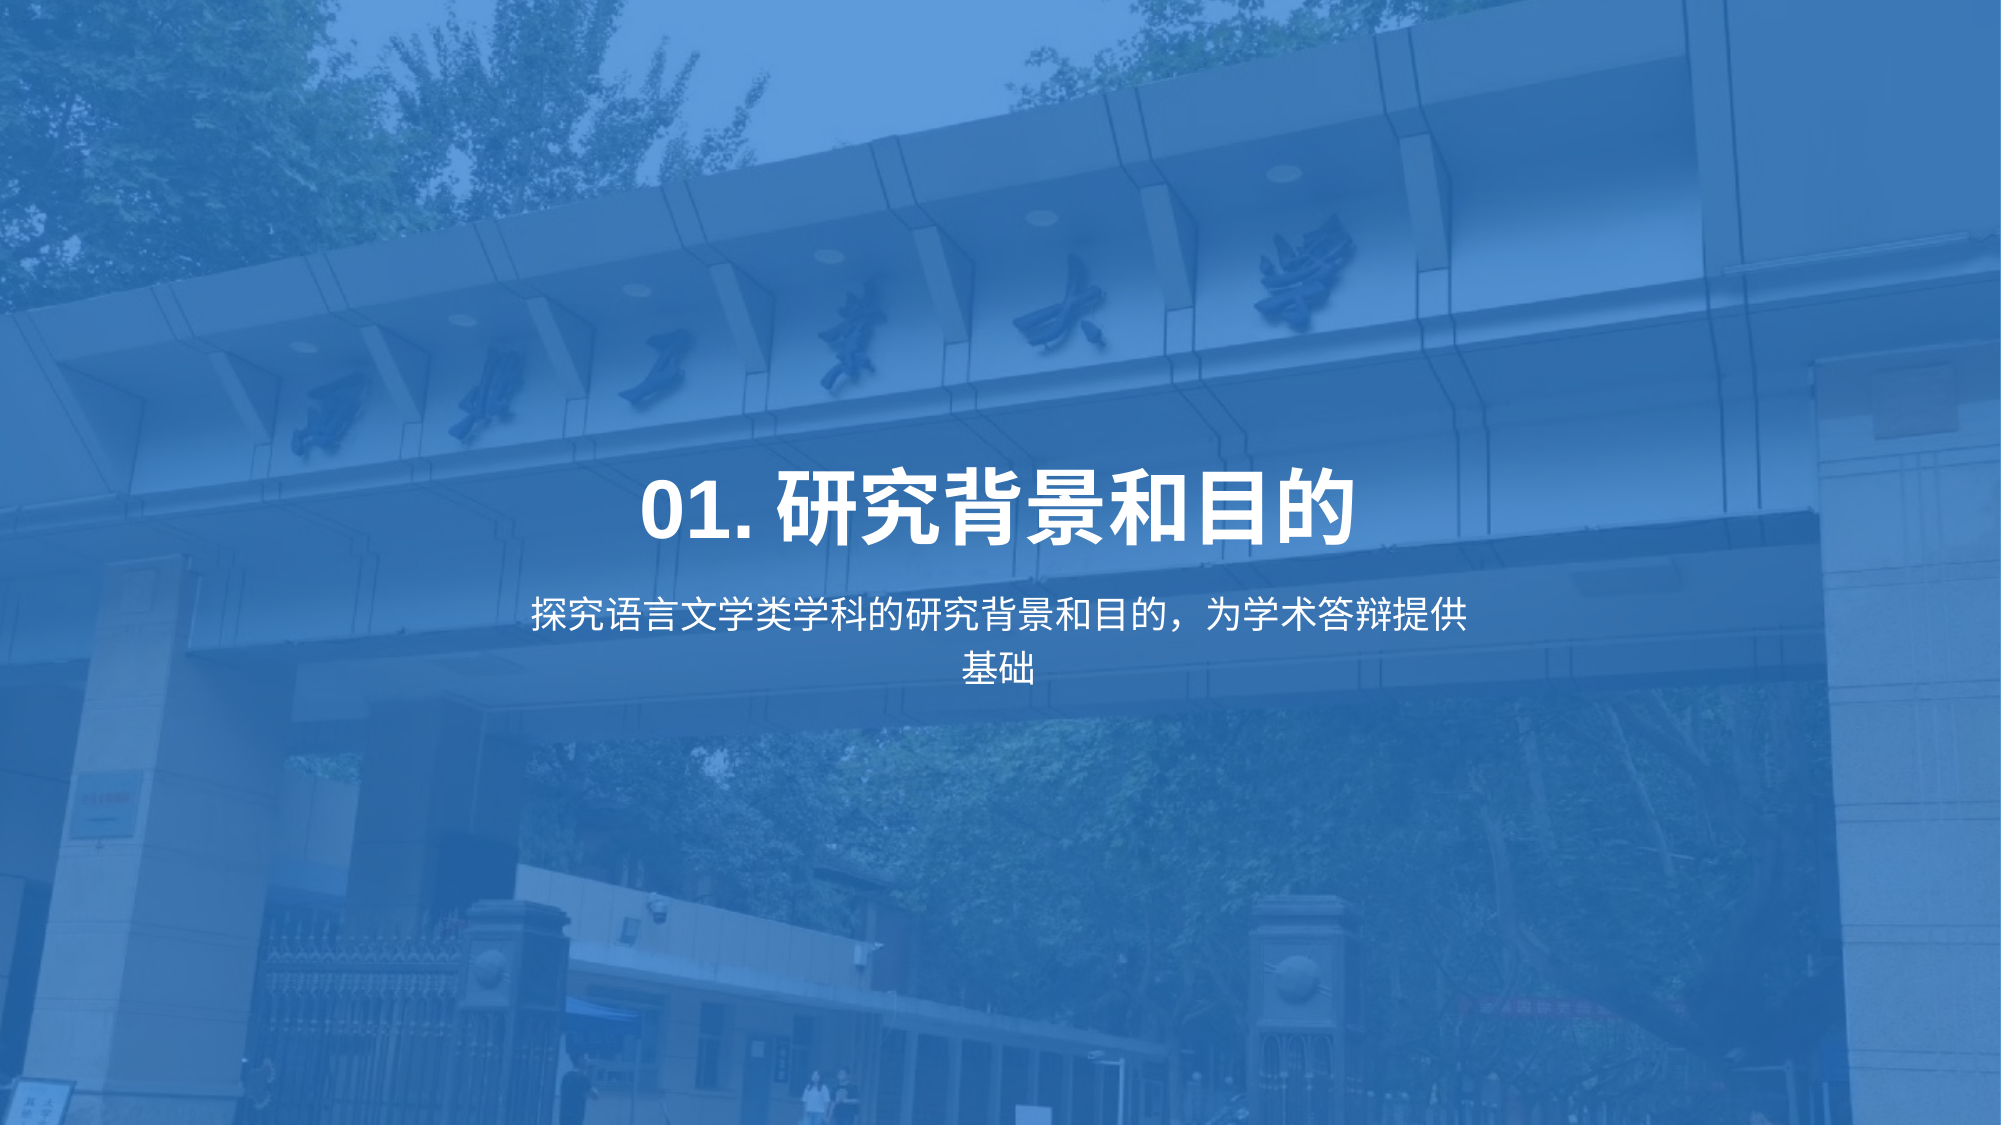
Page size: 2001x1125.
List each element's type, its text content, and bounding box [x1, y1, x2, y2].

title 01.研究背景和目的 [502, 432, 1496, 563]
list 探究语言文学类学科的研究背景和目的，为学术答辩提供基础 [502, 574, 1496, 839]
